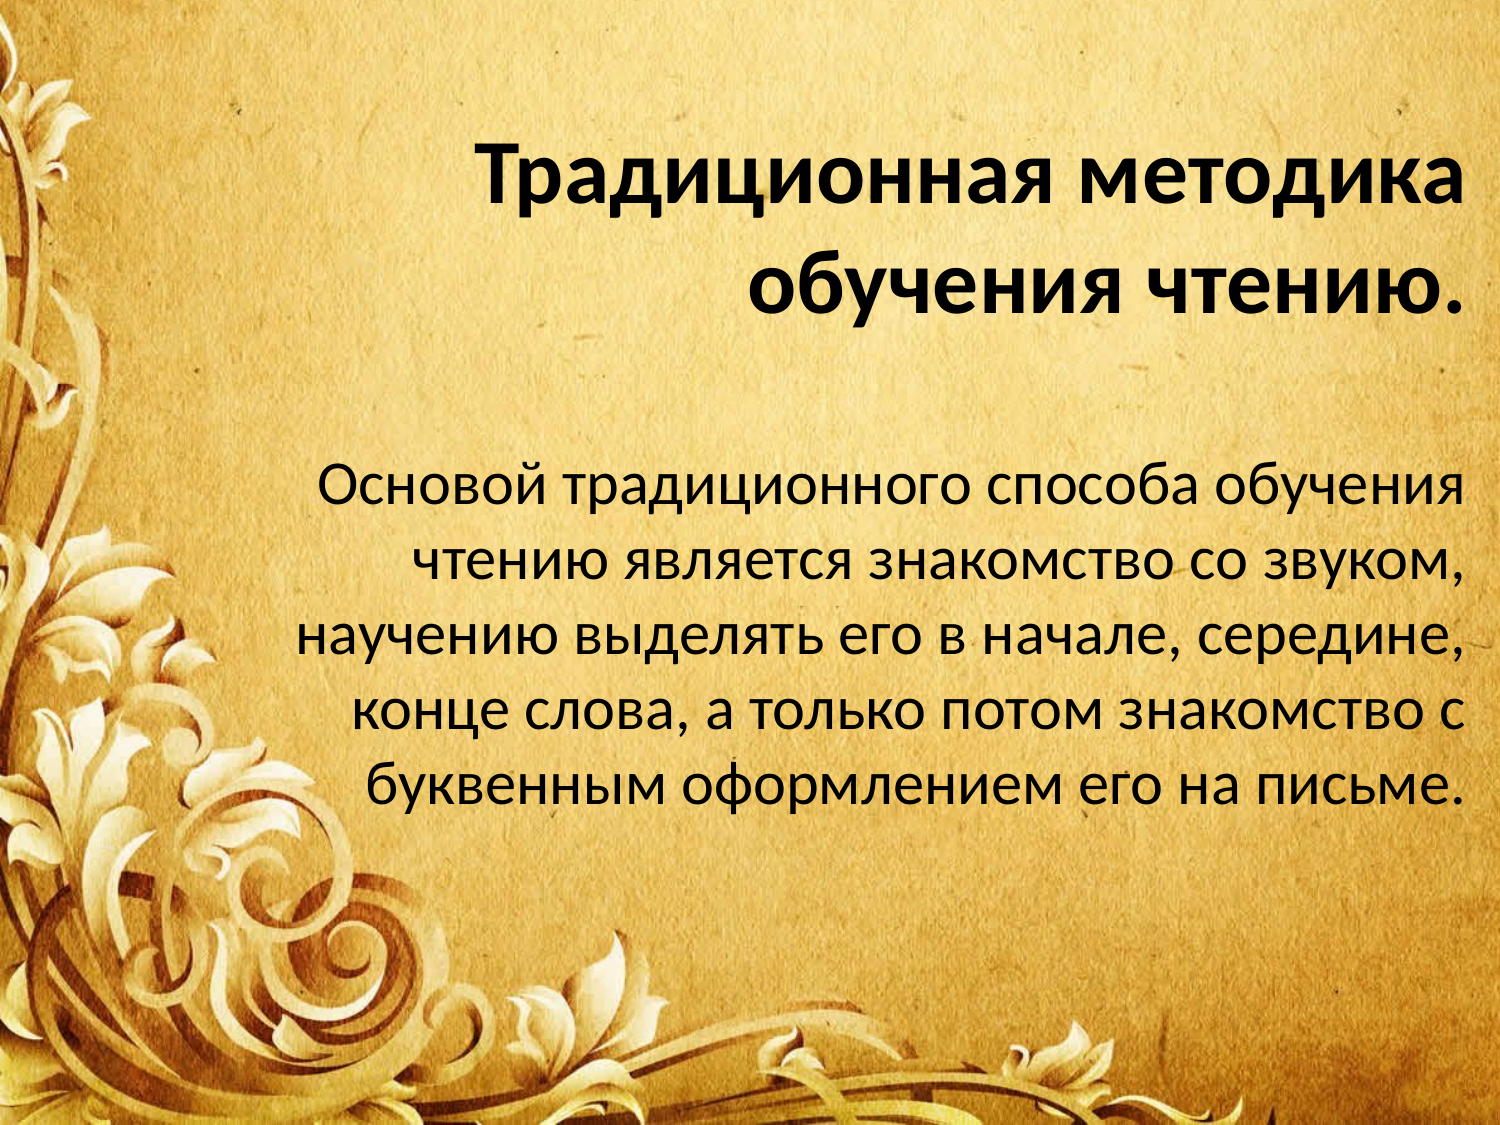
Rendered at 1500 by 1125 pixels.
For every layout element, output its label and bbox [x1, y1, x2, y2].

list [0, 0, 1500, 1125]
